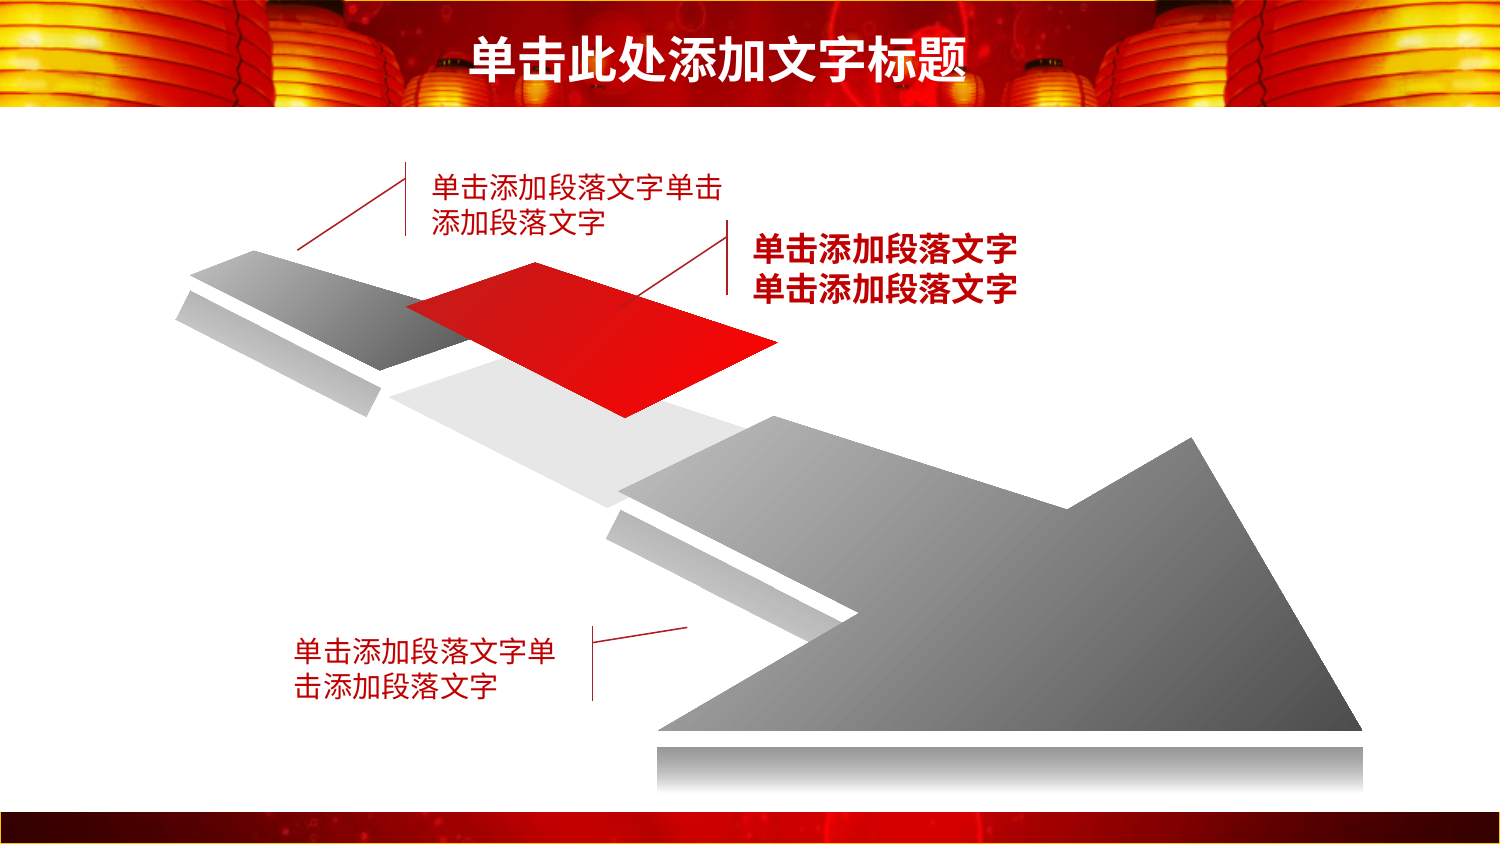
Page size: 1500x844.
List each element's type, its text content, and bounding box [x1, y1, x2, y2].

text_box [171, 250, 508, 371]
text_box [388, 262, 778, 509]
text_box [597, 416, 1363, 793]
text_box 单击添加段落文字单击添加段落文字 [279, 626, 582, 701]
picture [0, 0, 1500, 107]
text_box 单击添加段落文字单击添加段落文字 [738, 220, 1063, 295]
picture [1, 812, 1499, 843]
text_box 单击添加段落文字单击添加段落文字 [416, 162, 742, 236]
